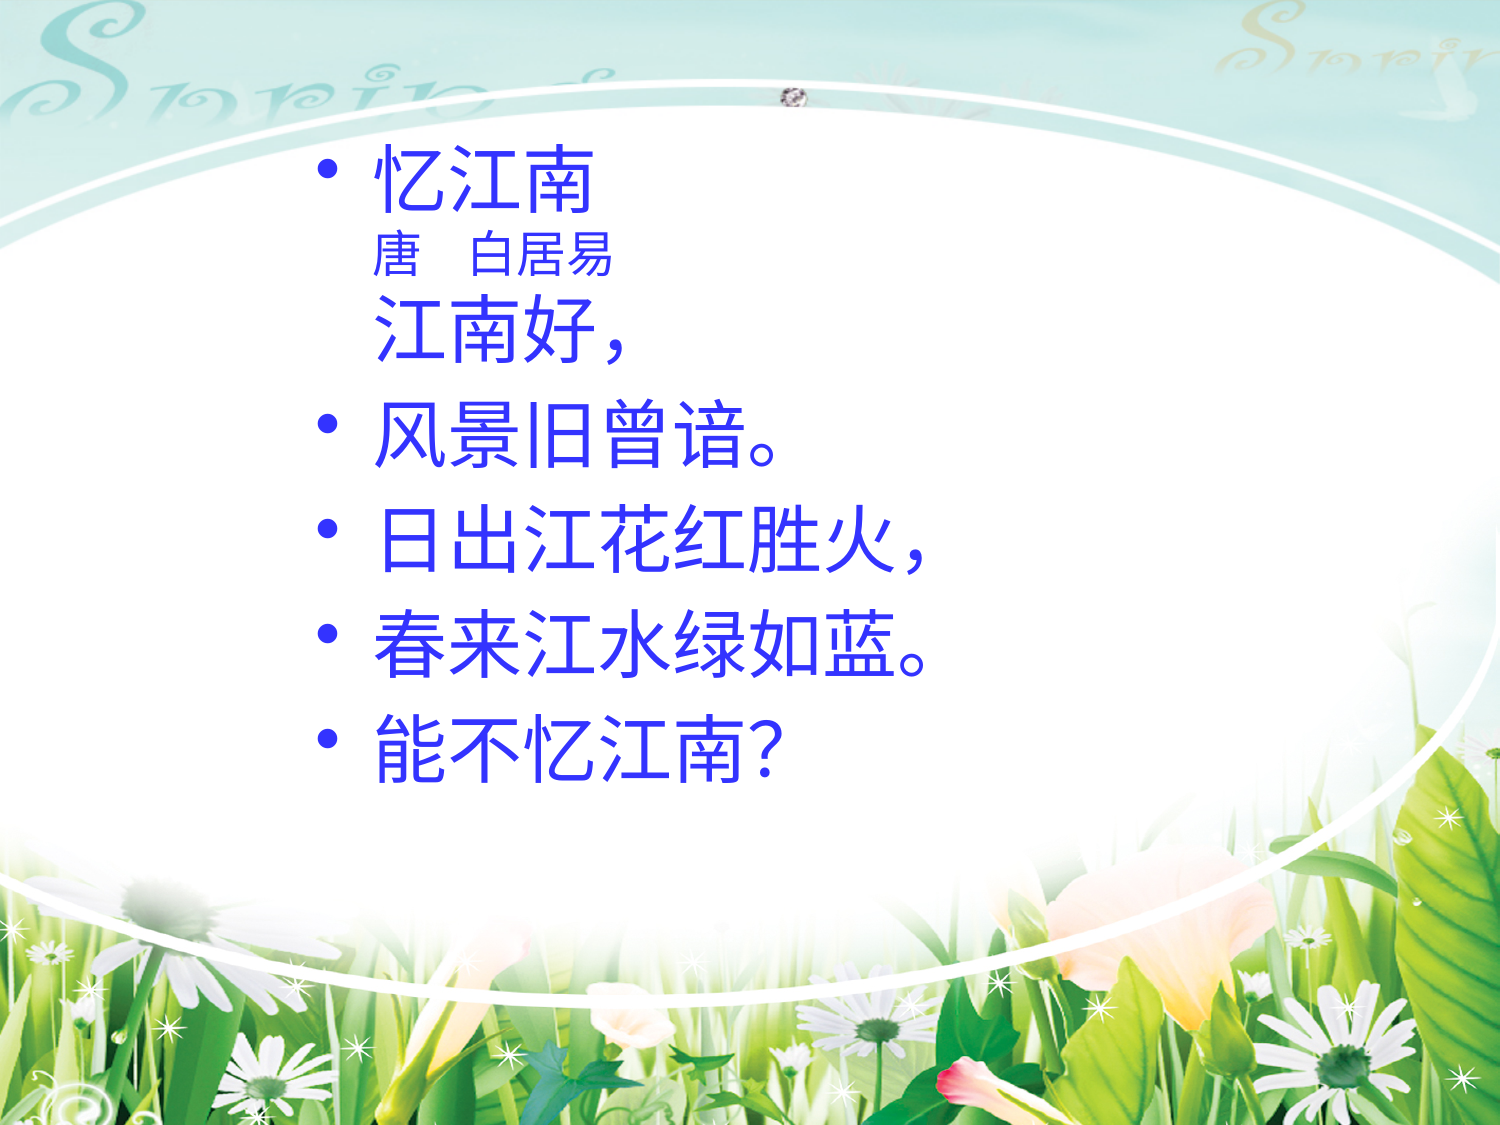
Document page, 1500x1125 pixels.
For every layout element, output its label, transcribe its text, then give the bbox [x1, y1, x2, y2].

list 忆江南 唐 白居易 江南好， 风景旧曾谙。 日出江花红胜火， 春来江水绿如蓝。 能不忆江南？ [300, 125, 1034, 752]
picture [0, 0, 1500, 1125]
